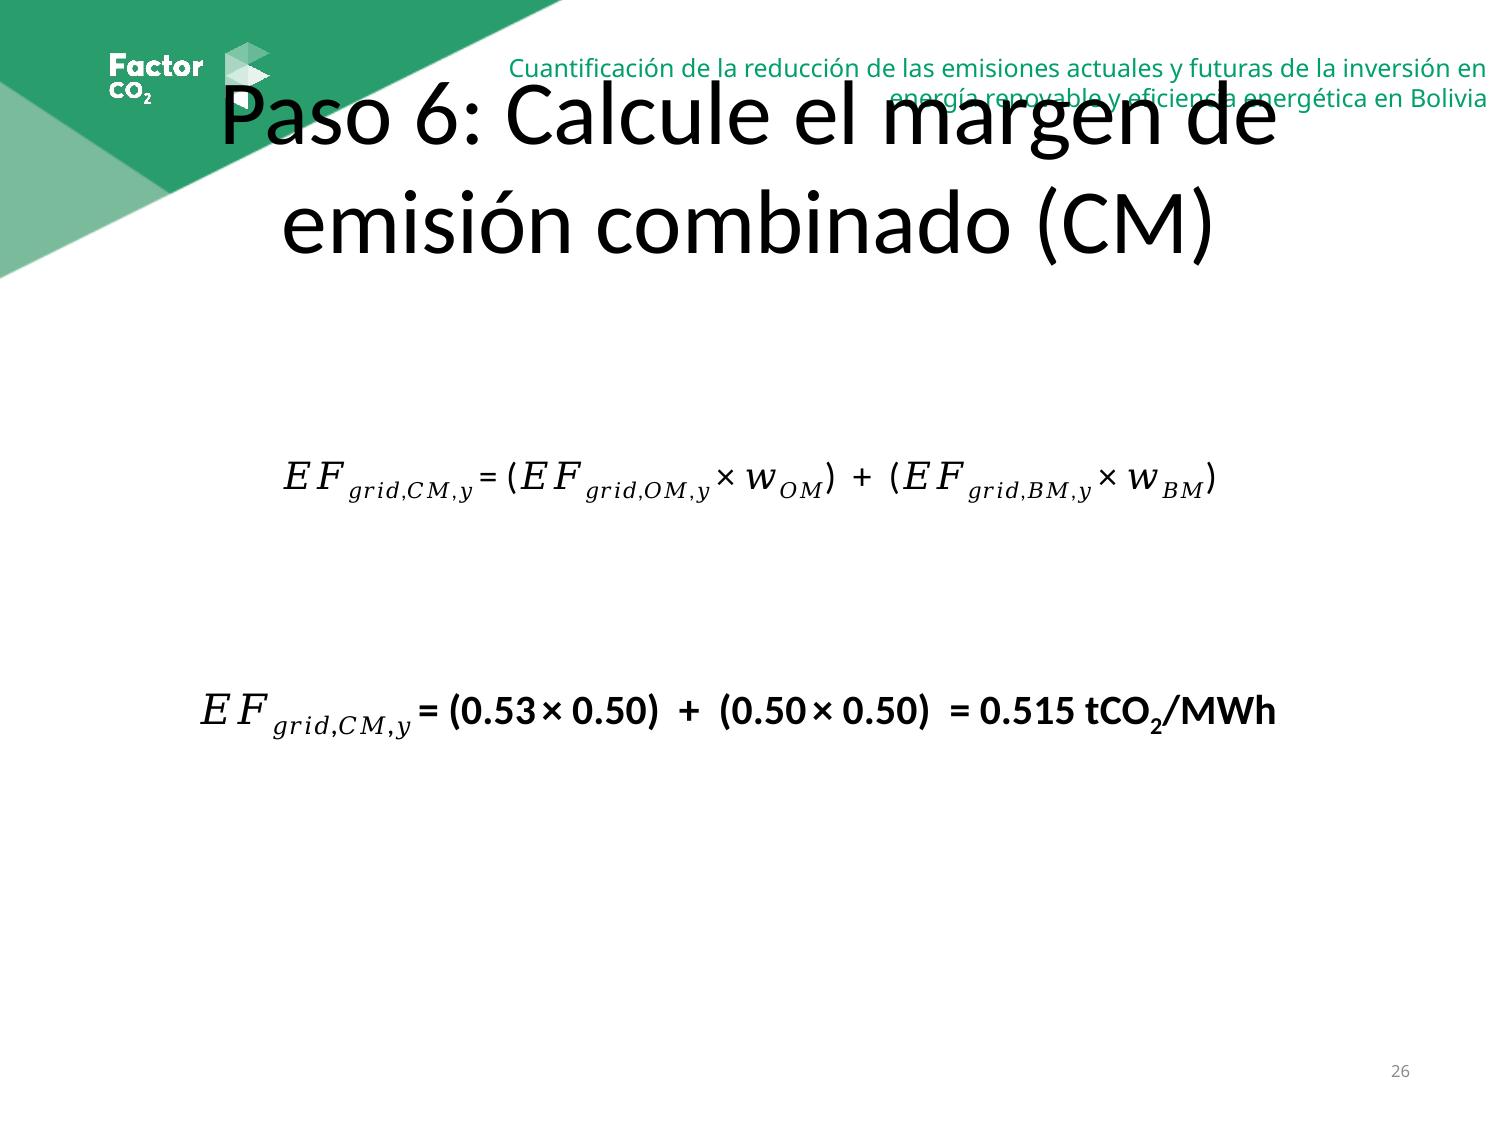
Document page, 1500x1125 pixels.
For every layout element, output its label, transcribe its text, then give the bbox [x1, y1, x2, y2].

title Paso 6: Calcule el margen de emisión combinado (CM) [75, 45, 1425, 233]
slide_number 26 [1074, 1042, 1425, 1103]
picture [0, 0, 1500, 1125]
text_box 𝐸𝐹𝑔𝑟𝑖𝑑,𝐶𝑀,𝑦 = (𝐸𝐹𝑔𝑟𝑖𝑑,𝑂𝑀,𝑦 × 𝑤𝑂𝑀) + (𝐸𝐹𝑔𝑟𝑖𝑑,𝐵𝑀,𝑦 × 𝑤𝐵𝑀) [265, 444, 1402, 511]
text_box 𝐸𝐹𝑔𝑟𝑖𝑑,𝐶𝑀,𝑦 = (0.53 × 0.50) + (0.50 × 0.50) = 0.515 tCO2/MWh [182, 675, 1318, 747]
